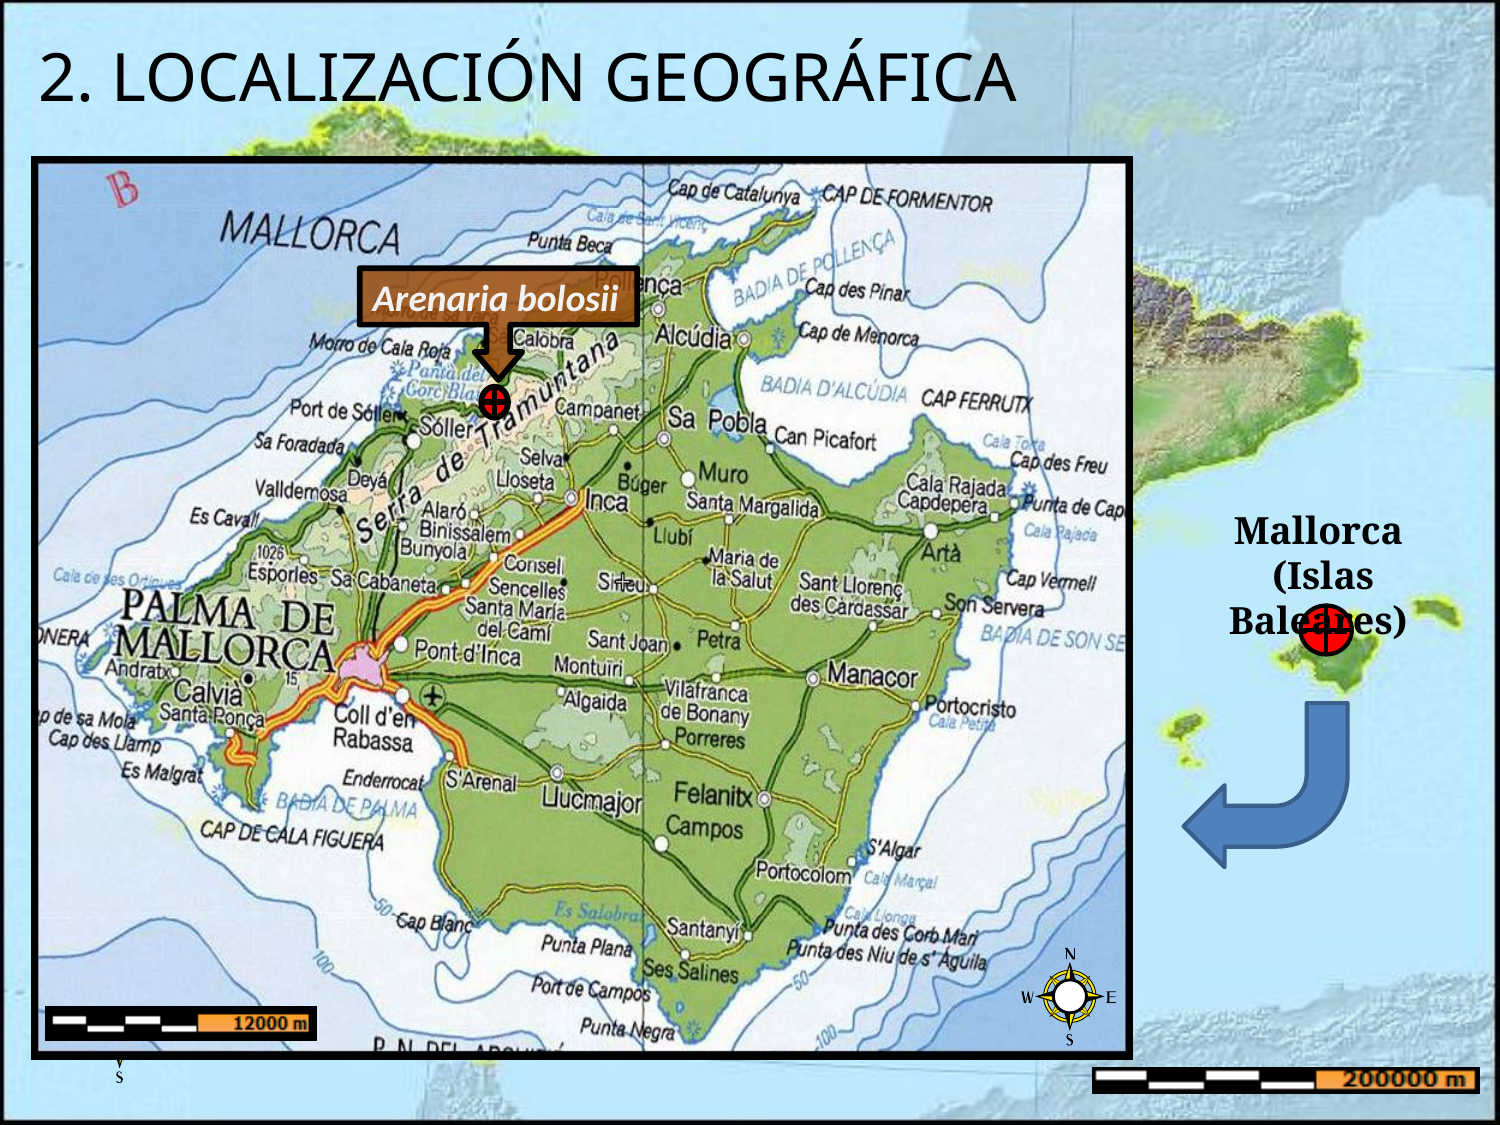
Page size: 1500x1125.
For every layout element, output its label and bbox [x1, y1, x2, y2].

text_box [0, 0, 1500, 1125]
text_box [35, 161, 1348, 1055]
